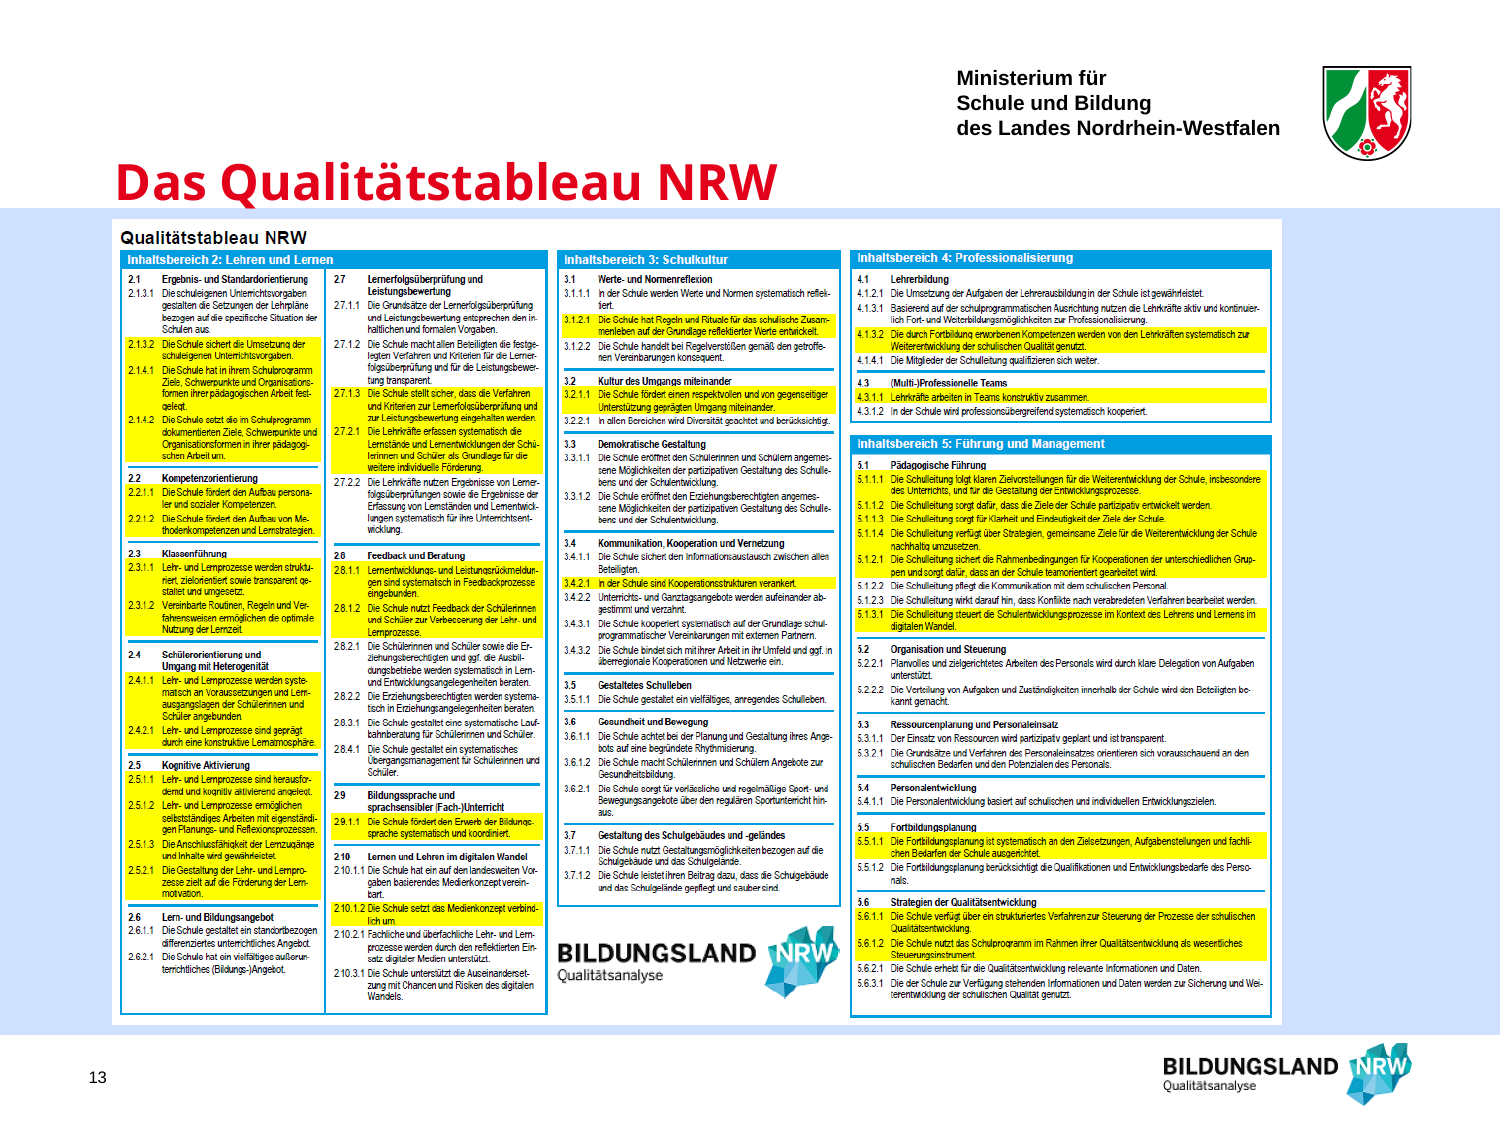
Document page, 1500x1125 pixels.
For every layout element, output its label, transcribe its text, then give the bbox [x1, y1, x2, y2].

picture [1320, 66, 1412, 150]
slide_number 13 [88, 1067, 136, 1124]
picture [1163, 1043, 1412, 1106]
text_box Das Qualitätstableau NRW [100, 150, 1436, 219]
picture [111, 219, 1282, 1025]
